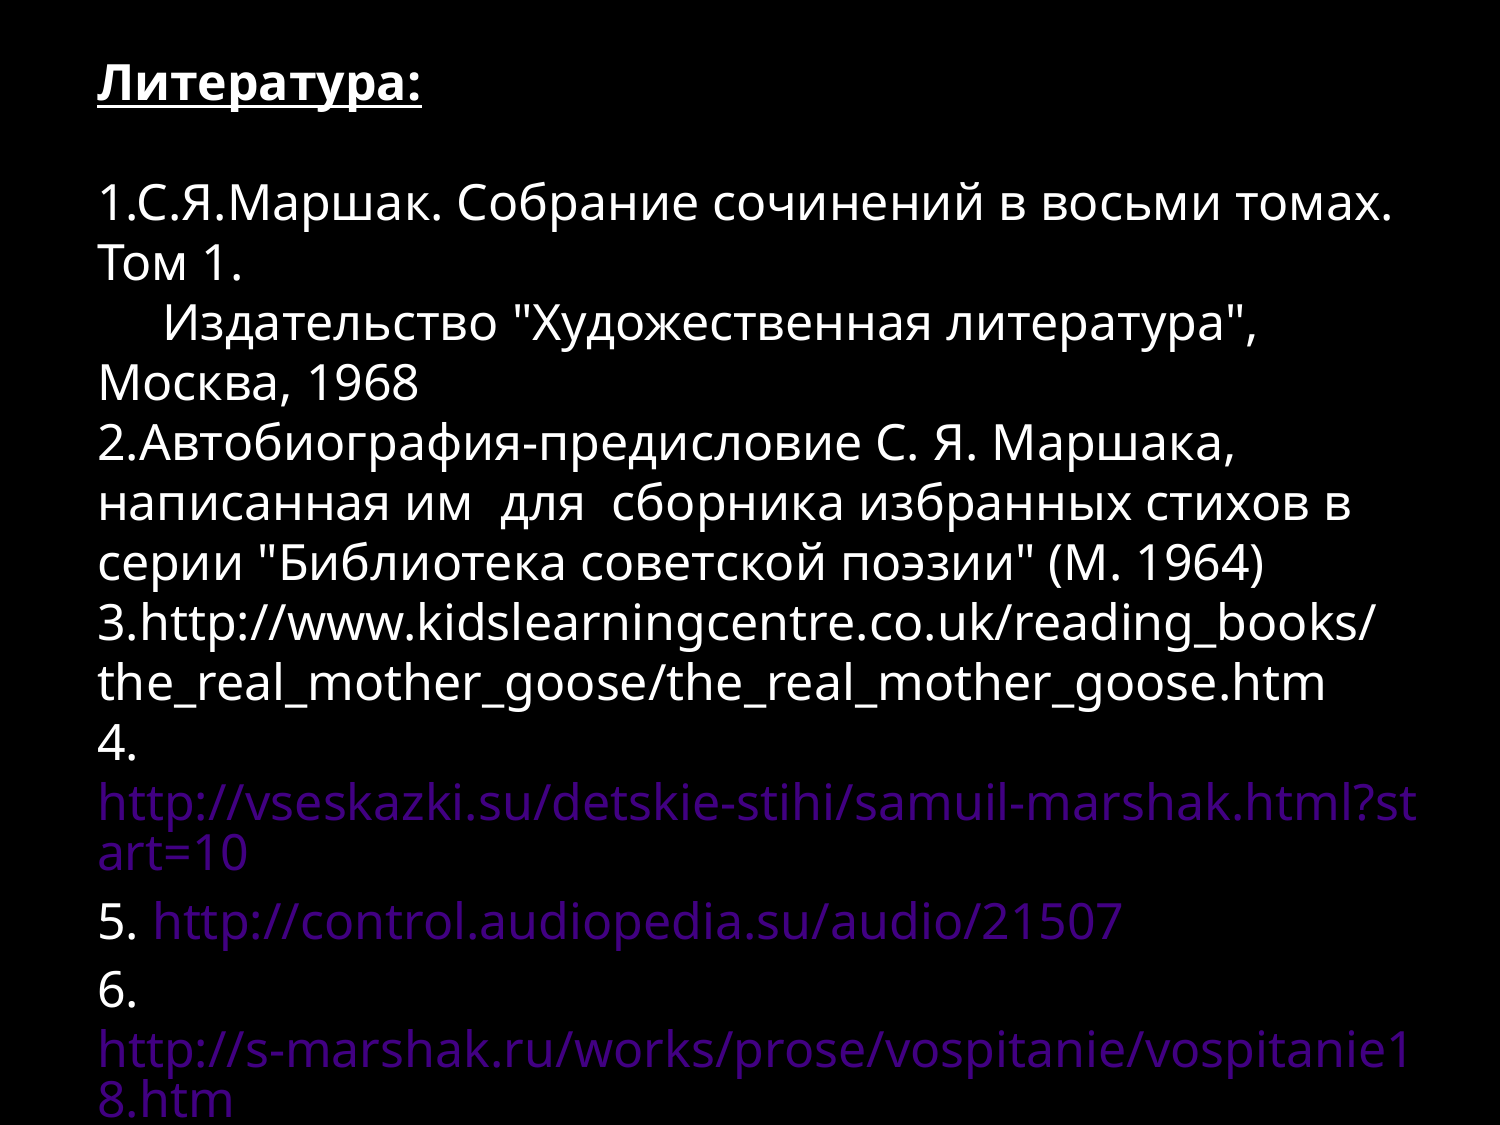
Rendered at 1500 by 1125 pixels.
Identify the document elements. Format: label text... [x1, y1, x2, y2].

text_box Литература: 1.С.Я.Маршак. Собрание сочинений в восьми томах. Том 1. Издательство "Художественная литература", Москва, 1968 2.Автобиография-предисловие С. Я. Маршака, написанная им для сборника избранных стихов в серии "Библиотека советской поэзии" (М. 1964) 3.http://www.kidslearningcentre.co.uk/reading_books/the_real_mother_goose/the_real_mother_goose.htm 4. http://vseskazki.su/detskie-stihi/samuil-marshak.html?start=10 5. http://control.audiopedia.su/audio/21507 6. http://s-marshak.ru/works/prose/vospitanie/vospitanie18.htm 7. http://s-marshak.ru/autographs/autographs.htm [82, 8, 1454, 1125]
